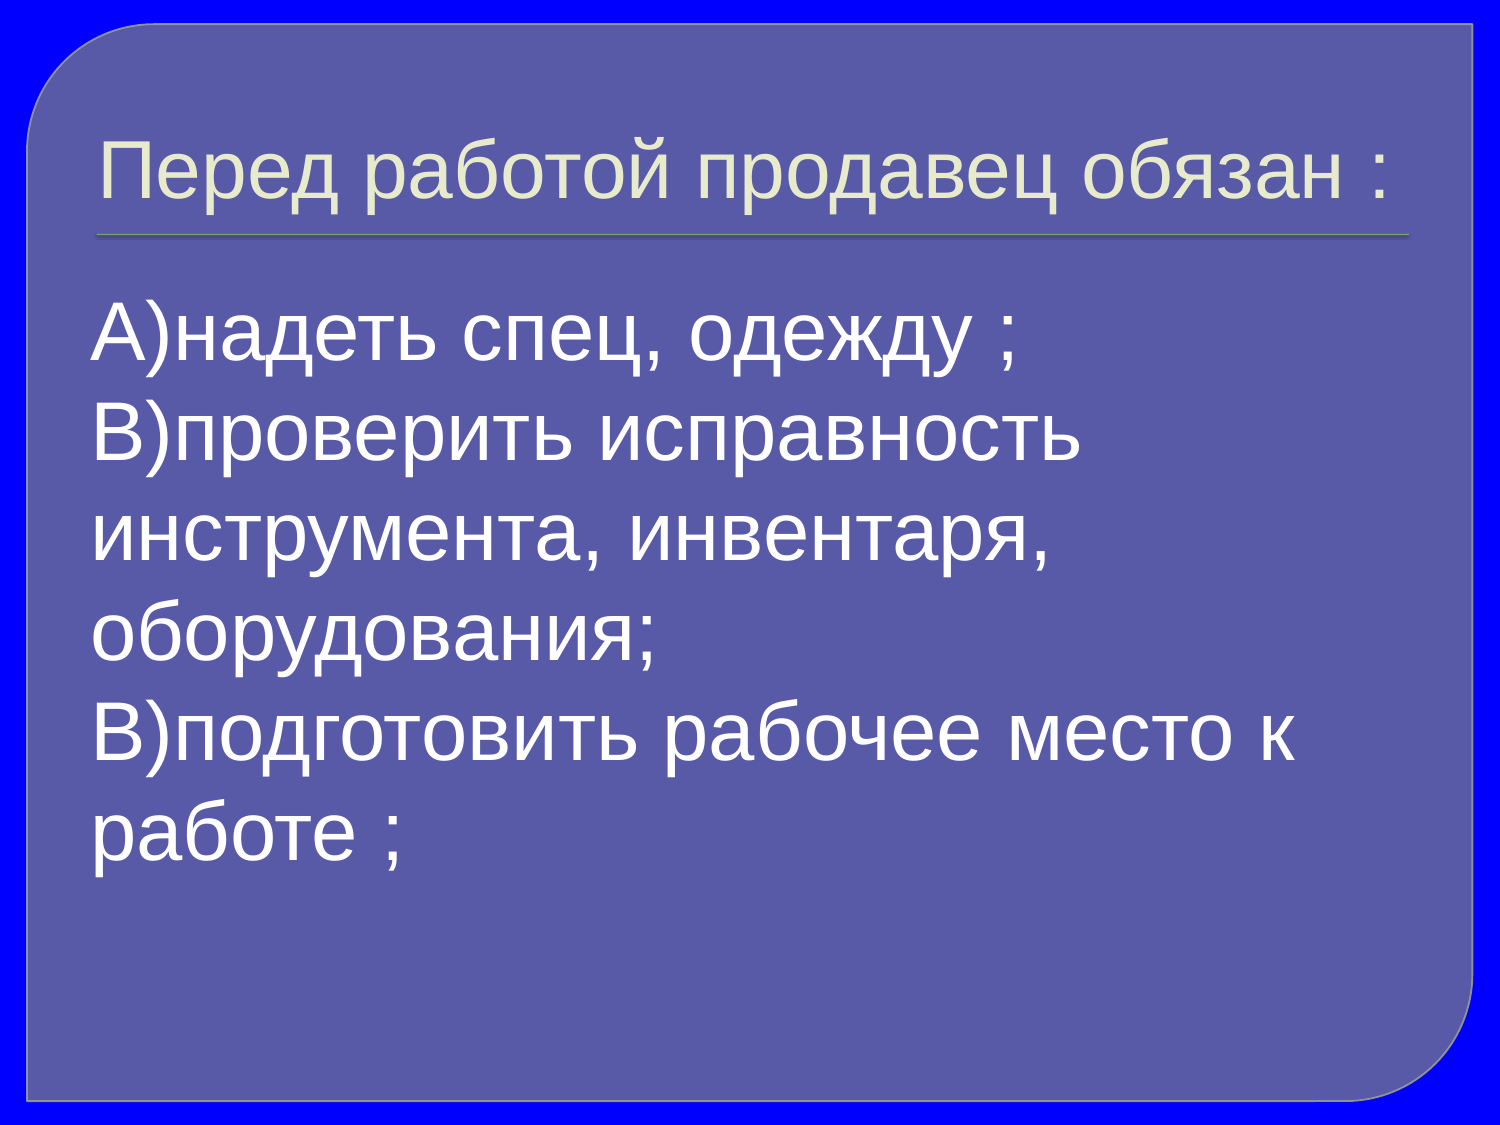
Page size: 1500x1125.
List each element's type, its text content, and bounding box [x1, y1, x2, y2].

title Перед работой продавец обязан : [82, 35, 1432, 223]
list А)надеть спец, одежду ; В)проверить исправность инструмента, инвентаря, оборудования; В)подготовить рабочее место к работе ; [74, 269, 1426, 1013]
